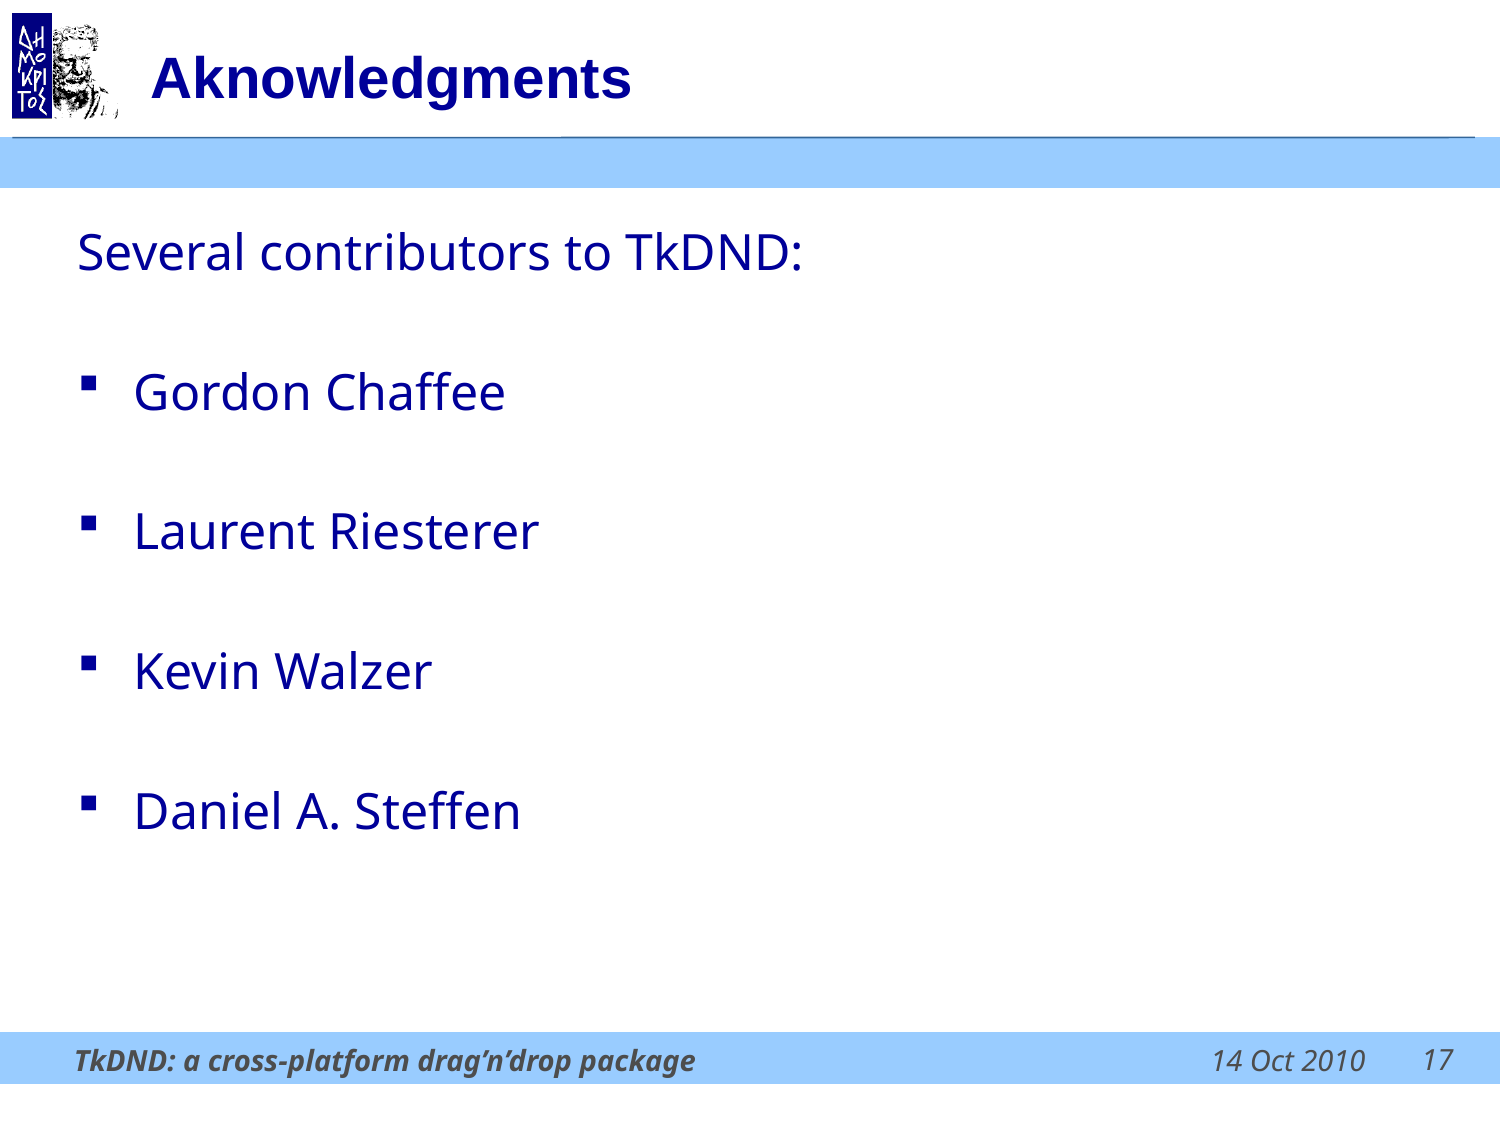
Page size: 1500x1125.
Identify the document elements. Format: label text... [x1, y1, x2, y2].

footer TkDND: a cross-platform drag’n’drop package [58, 1034, 1190, 1086]
title Aknowledgments [135, 12, 1476, 138]
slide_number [1190, 1034, 1381, 1086]
list Several contributors to TkDND: Gordon Chaffee Laurent Riesterer Kevin Walzer Daniel A. Steffen [62, 212, 1438, 1001]
slide_number 17 [1399, 1033, 1476, 1084]
picture [11, 13, 118, 120]
